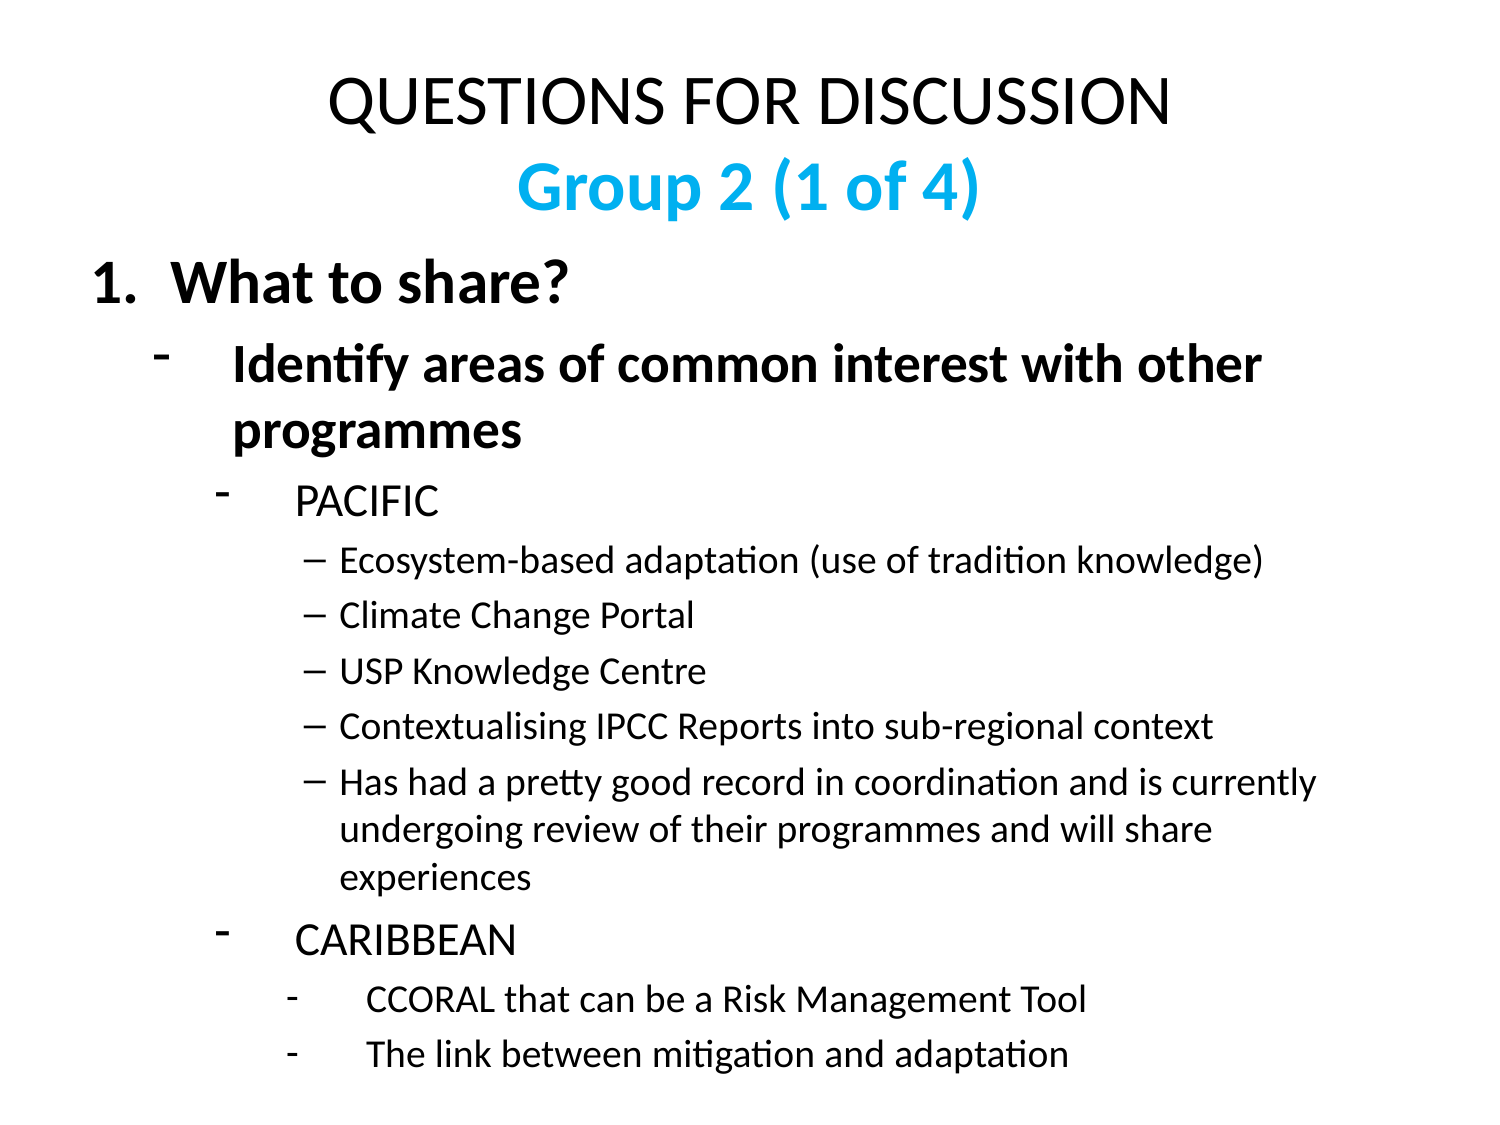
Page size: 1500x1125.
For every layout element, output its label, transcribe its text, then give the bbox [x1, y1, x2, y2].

title QUESTIONS FOR DISCUSSION Group 2 (1 of 4) [75, 45, 1425, 232]
list What to share? Identify areas of common interest with other programmes PACIFIC Ecosystem-based adaptation (use of tradition knowledge) Climate Change Portal USP Knowledge Centre Contextualising IPCC Reports into sub-regional context Has had a pretty good record in coordination and is currently undergoing review of their programmes and will share experiences CARIBBEAN CCORAL that can be a Risk Management Tool The link between mitigation and adaptation [75, 232, 1425, 1092]
